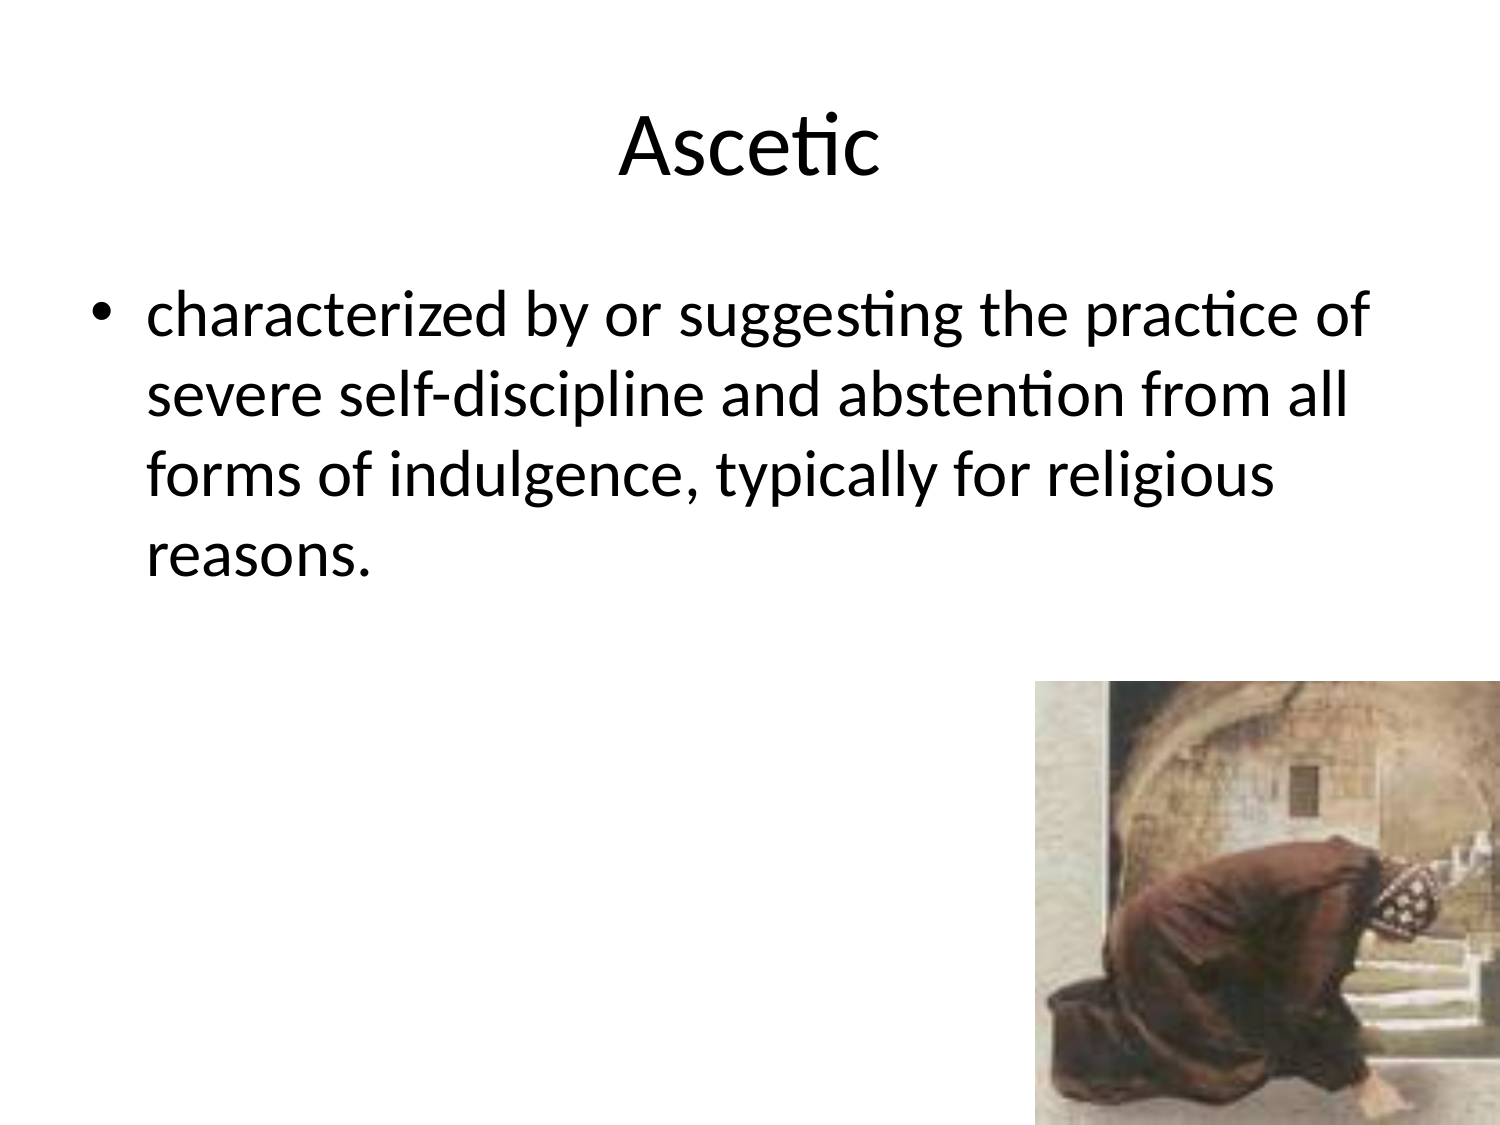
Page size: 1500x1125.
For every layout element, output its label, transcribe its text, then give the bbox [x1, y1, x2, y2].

title Ascetic [75, 45, 1425, 233]
list characterized by or suggesting the practice of severe self-discipline and abstention from all forms of indulgence, typically for religious reasons. [75, 262, 1425, 1005]
picture [1034, 681, 1500, 1125]
